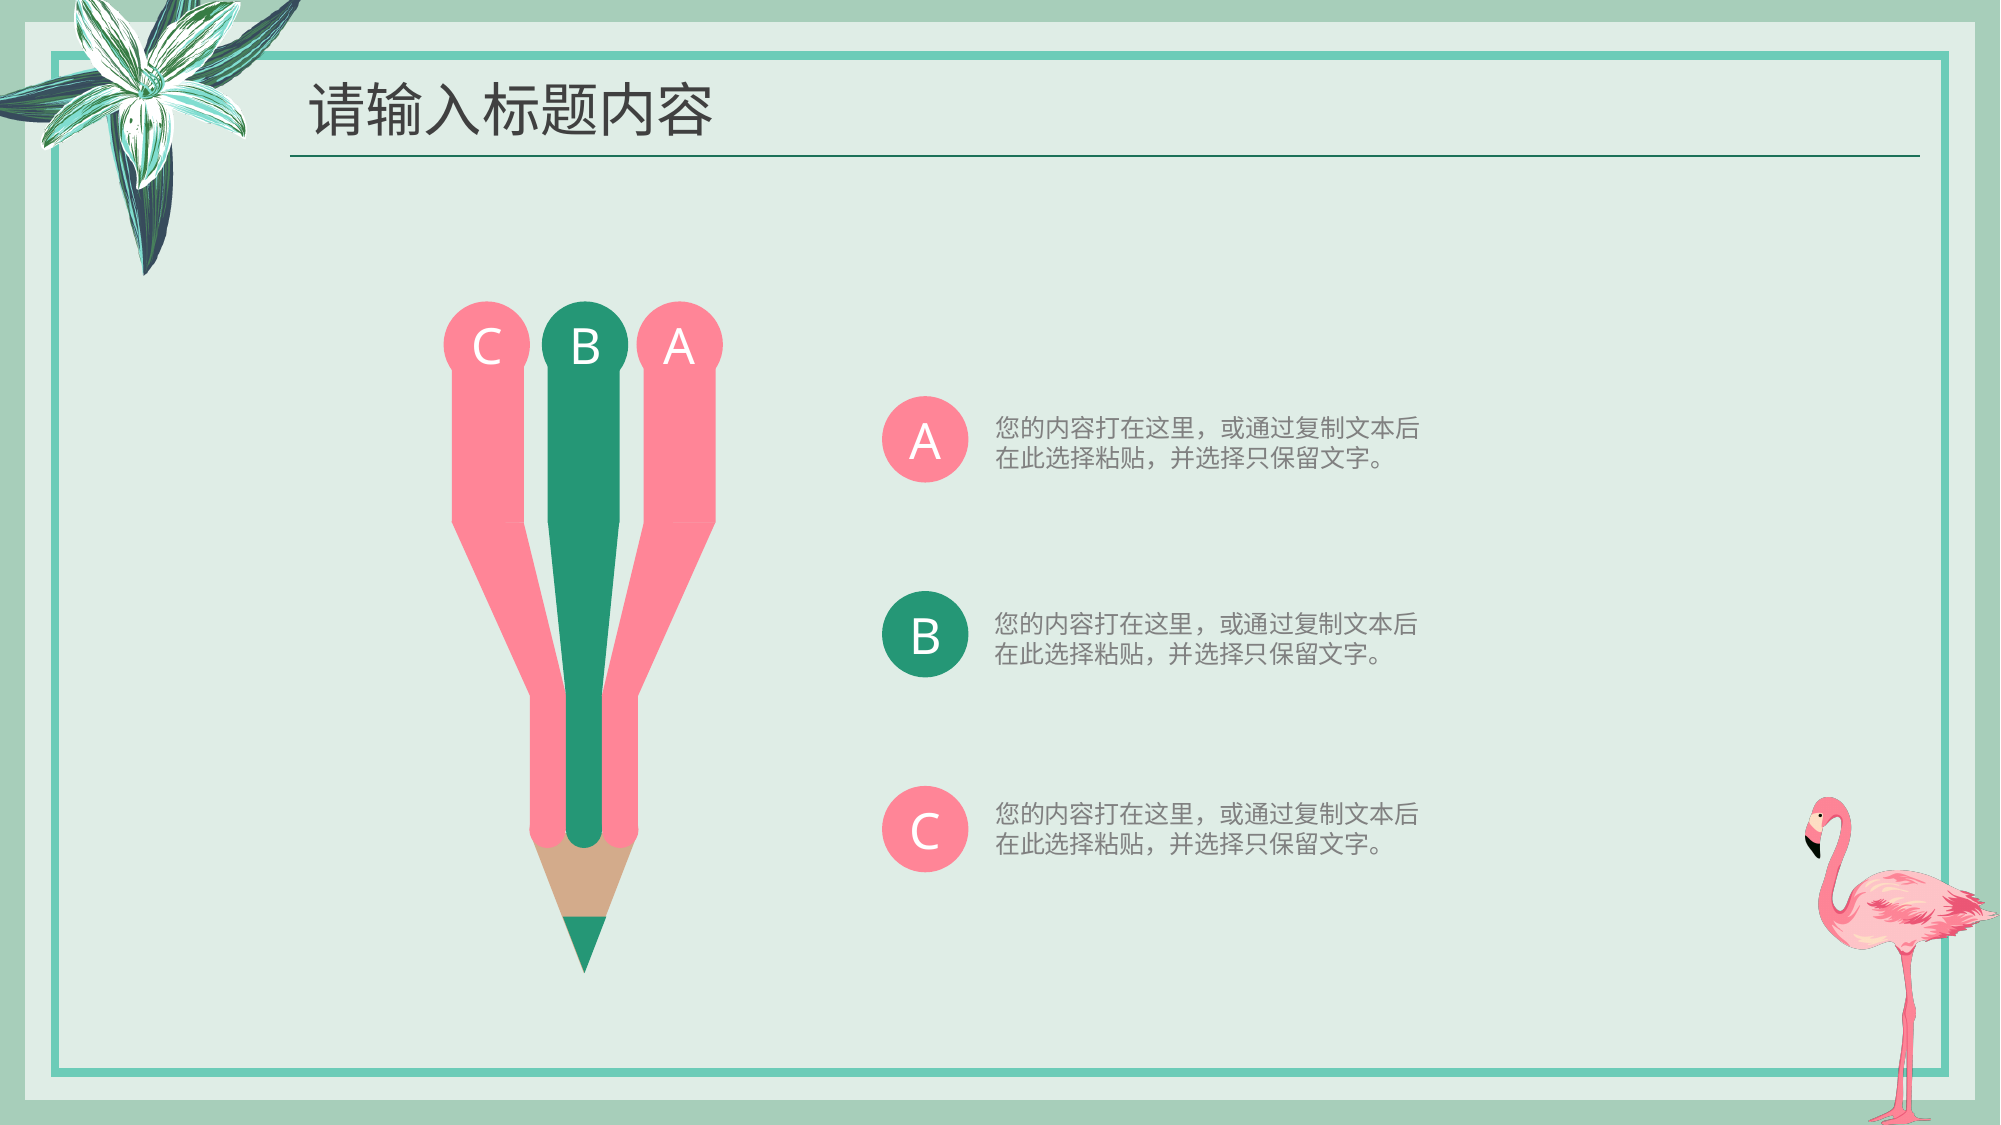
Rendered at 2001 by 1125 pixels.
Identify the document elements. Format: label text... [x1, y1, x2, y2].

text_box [443, 301, 723, 974]
picture [0, 0, 321, 280]
picture [1805, 797, 2000, 1125]
text_box A [881, 395, 970, 484]
text_box 请输入标题内容 [292, 65, 730, 151]
text_box 您的内容打在这里，或通过复制文本后在此选择粘贴，并选择只保留文字。 [980, 405, 1441, 481]
text_box 您的内容打在这里，或通过复制文本后在此选择粘贴，并选择只保留文字。 [979, 601, 1440, 677]
text_box C [881, 784, 970, 874]
text_box 您的内容打在这里，或通过复制文本后在此选择粘贴，并选择只保留文字。 [979, 790, 1441, 866]
text_box B [881, 589, 970, 679]
